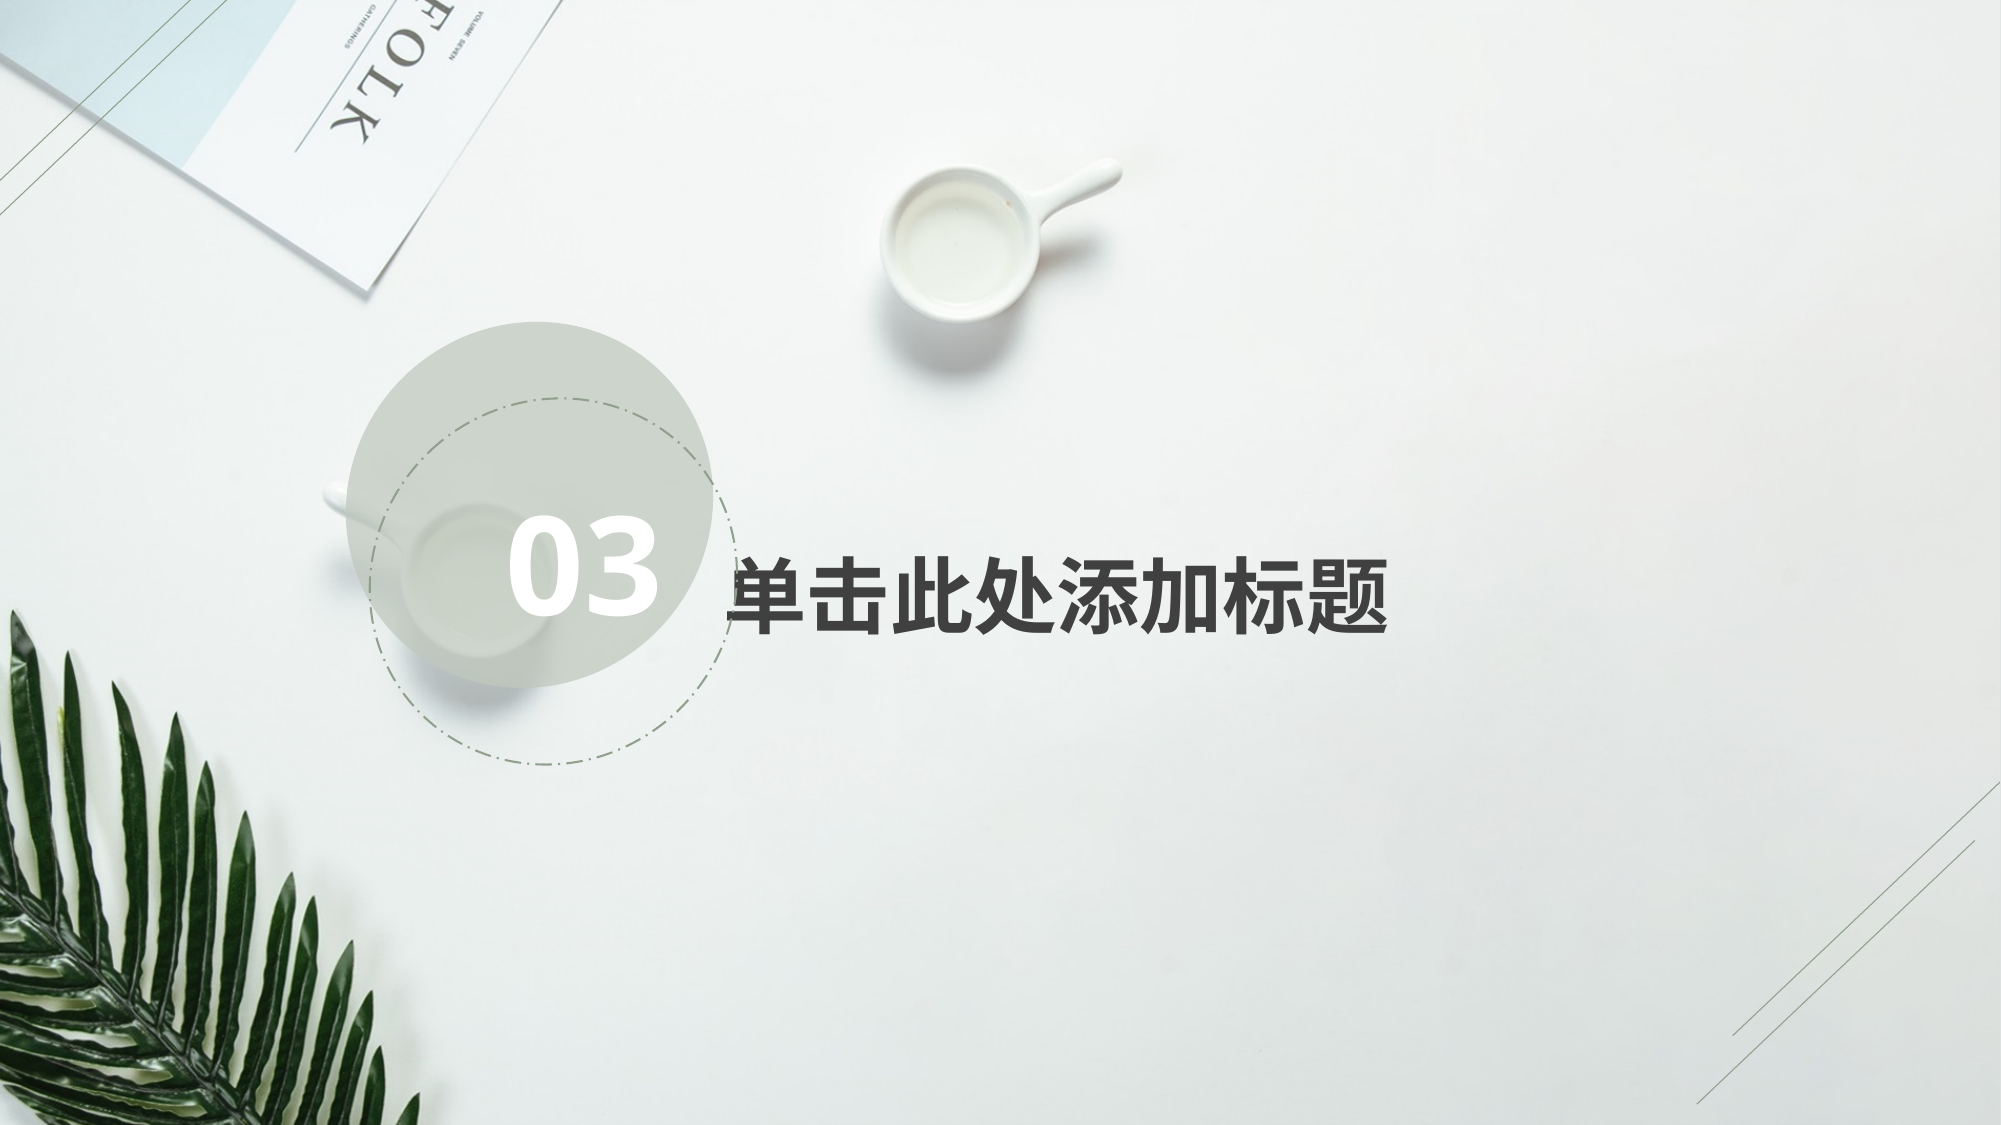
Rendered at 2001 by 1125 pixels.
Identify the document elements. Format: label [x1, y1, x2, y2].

text_box [325, 338, 758, 748]
text_box [1696, 840, 1975, 1105]
text_box [0, 0, 268, 191]
text_box [1732, 771, 2000, 1036]
text_box [0, 191, 232, 259]
picture [0, 0, 2000, 1125]
